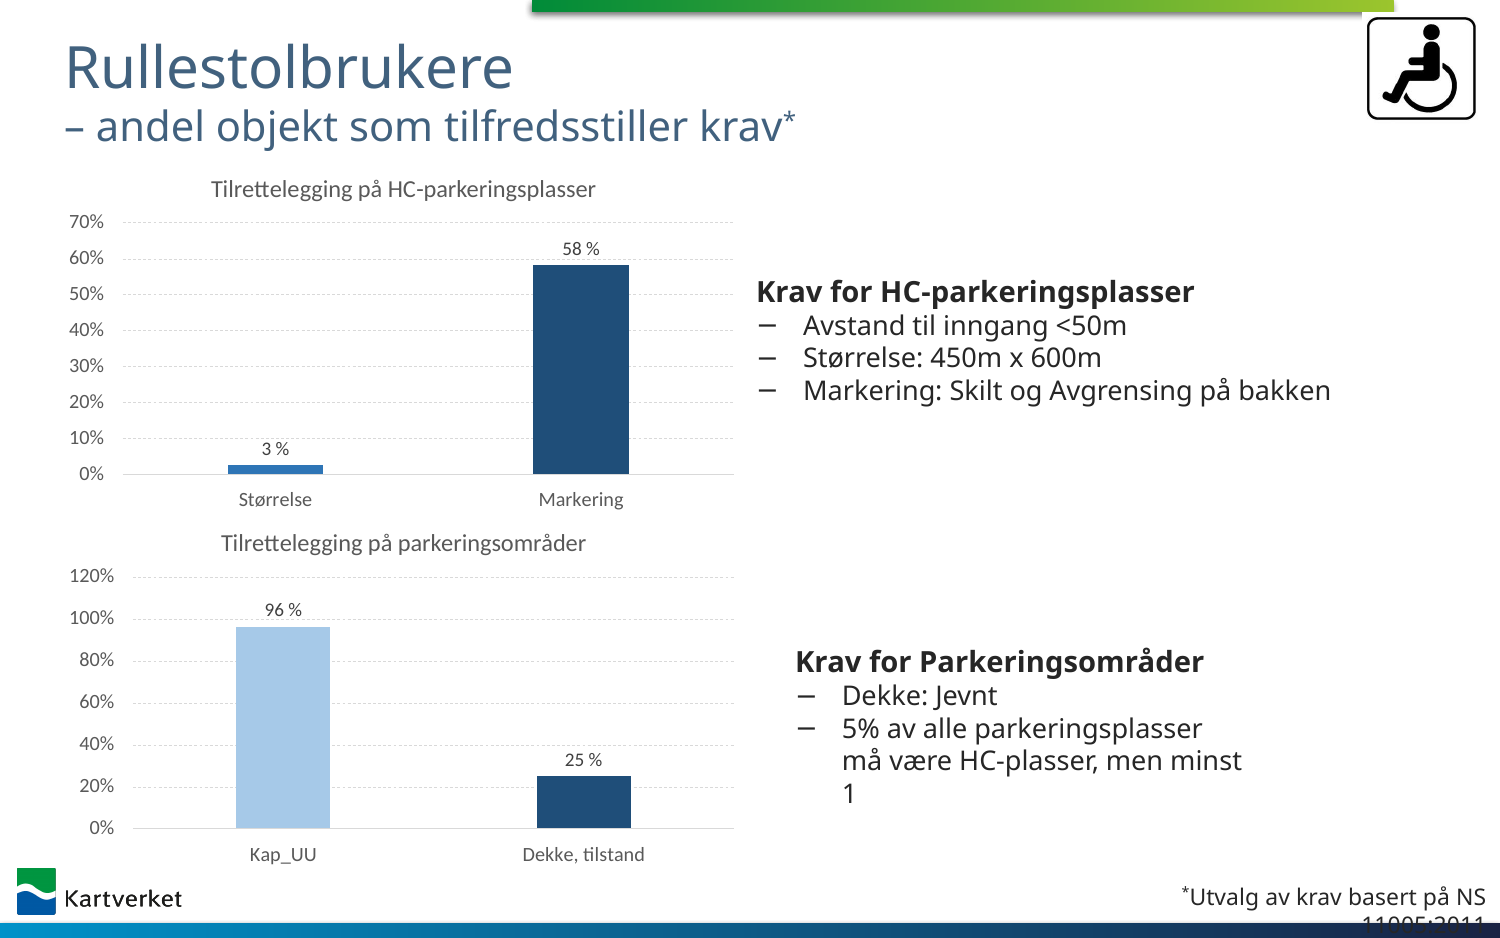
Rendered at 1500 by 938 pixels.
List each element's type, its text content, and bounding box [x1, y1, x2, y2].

text_box *Utvalg av krav basert på NS 11005:2011 [1068, 873, 1500, 938]
picture [62, 520, 746, 874]
text_box Rullestolbrukere – andel objekt som tilfredsstiller krav* [49, 25, 1431, 158]
text_box Krav for HC-parkeringsplasser Avstand til inngang <50m Størrelse: 450m x 600m Markering: Skilt og Avgrensing på bakken [750, 265, 1346, 413]
picture [1362, 12, 1481, 126]
picture [62, 166, 746, 519]
text_box Krav for Parkeringsområder Dekke: Jevnt 5% av alle parkeringsplasser må være HC-plasser, men minst 1 [780, 636, 1261, 816]
